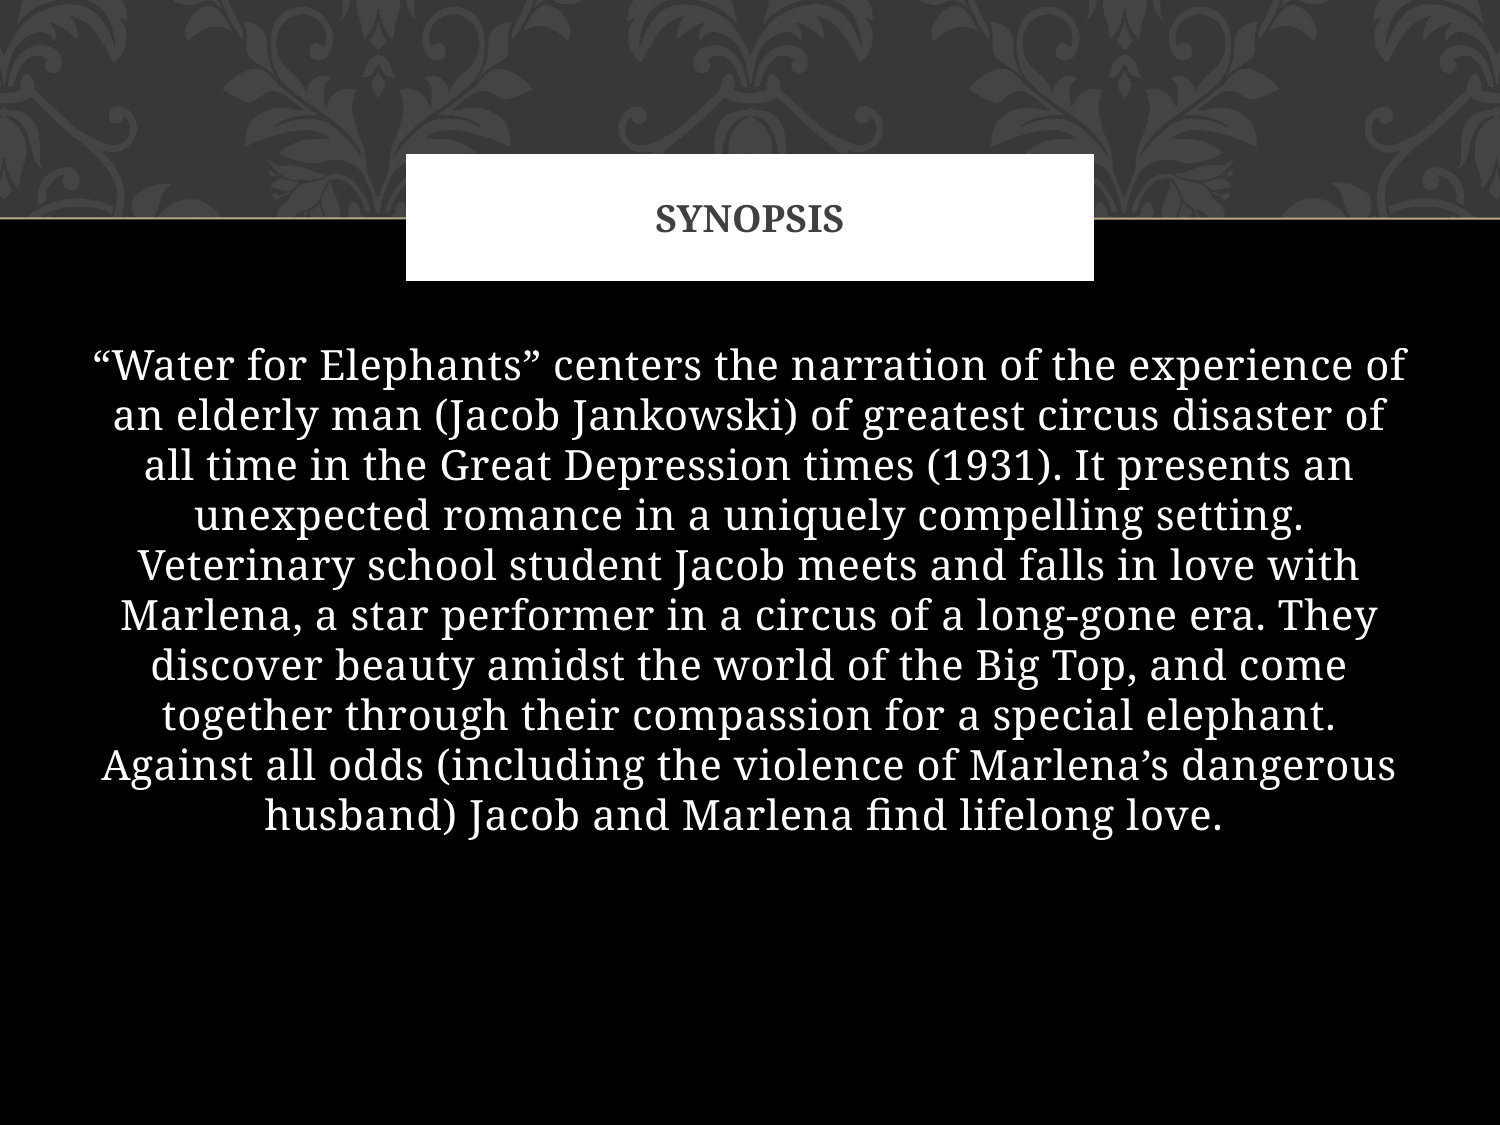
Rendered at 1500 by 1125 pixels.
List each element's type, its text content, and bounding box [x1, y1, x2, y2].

title synopsis [406, 154, 1094, 281]
list “Water for Elephants” centers the narration of the experience of an elderly man (Jacob Jankowski) of greatest circus disaster of all time in the Great Depression times (1931). It presents an unexpected romance in a uniquely compelling setting. Veterinary school student Jacob meets and falls in love with Marlena, a star performer in a circus of a long-gone era. They discover beauty amidst the world of the Big Top, and come together through their compassion for a special elephant. Against all odds (including the violence of Marlena’s dangerous husband) Jacob and Marlena find lifelong love. [75, 331, 1425, 1000]
